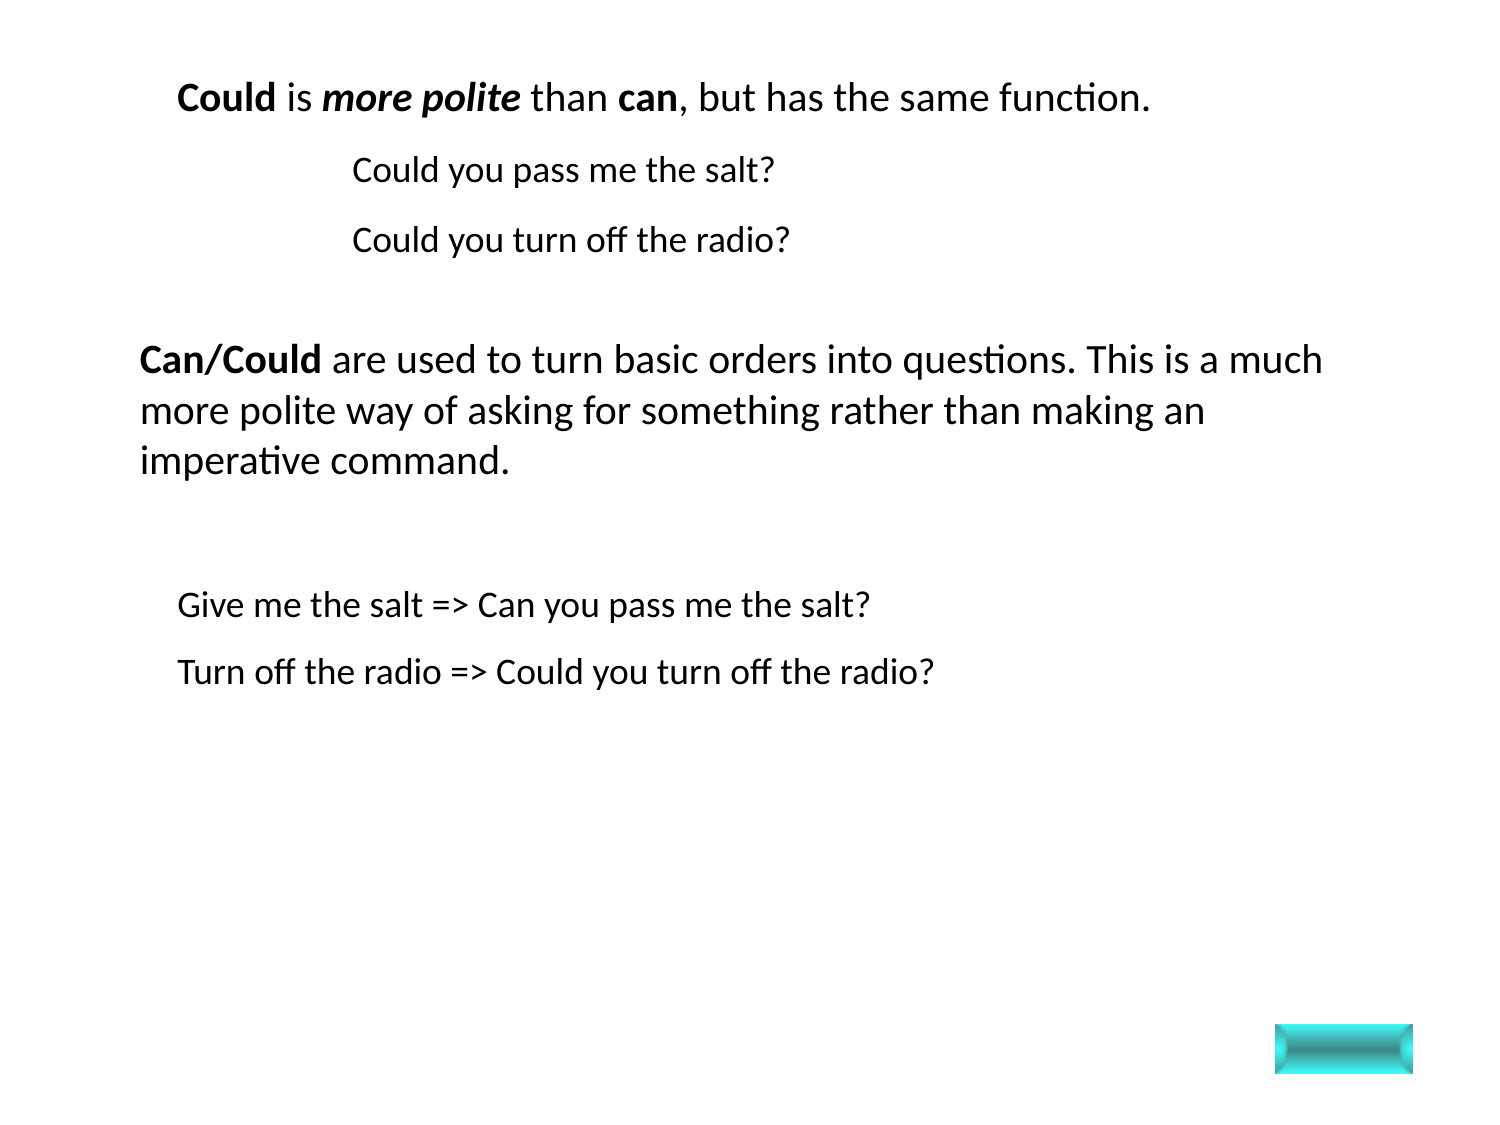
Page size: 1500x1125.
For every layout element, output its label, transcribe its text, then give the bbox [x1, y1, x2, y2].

text_box Give me the salt => Can you pass me the salt? Turn off the radio => Could you turn off the radio? [162, 549, 1363, 700]
text_box Could is more polite than can, but has the same function. [162, 62, 1188, 128]
picture [1274, 1024, 1413, 1074]
text_box Could you pass me the salt? Could you turn off the radio? [337, 137, 825, 268]
text_box Can/Could are used to turn basic orders into questions. This is a much more polite way of asking for something rather than making an imperative command. [125, 324, 1363, 490]
